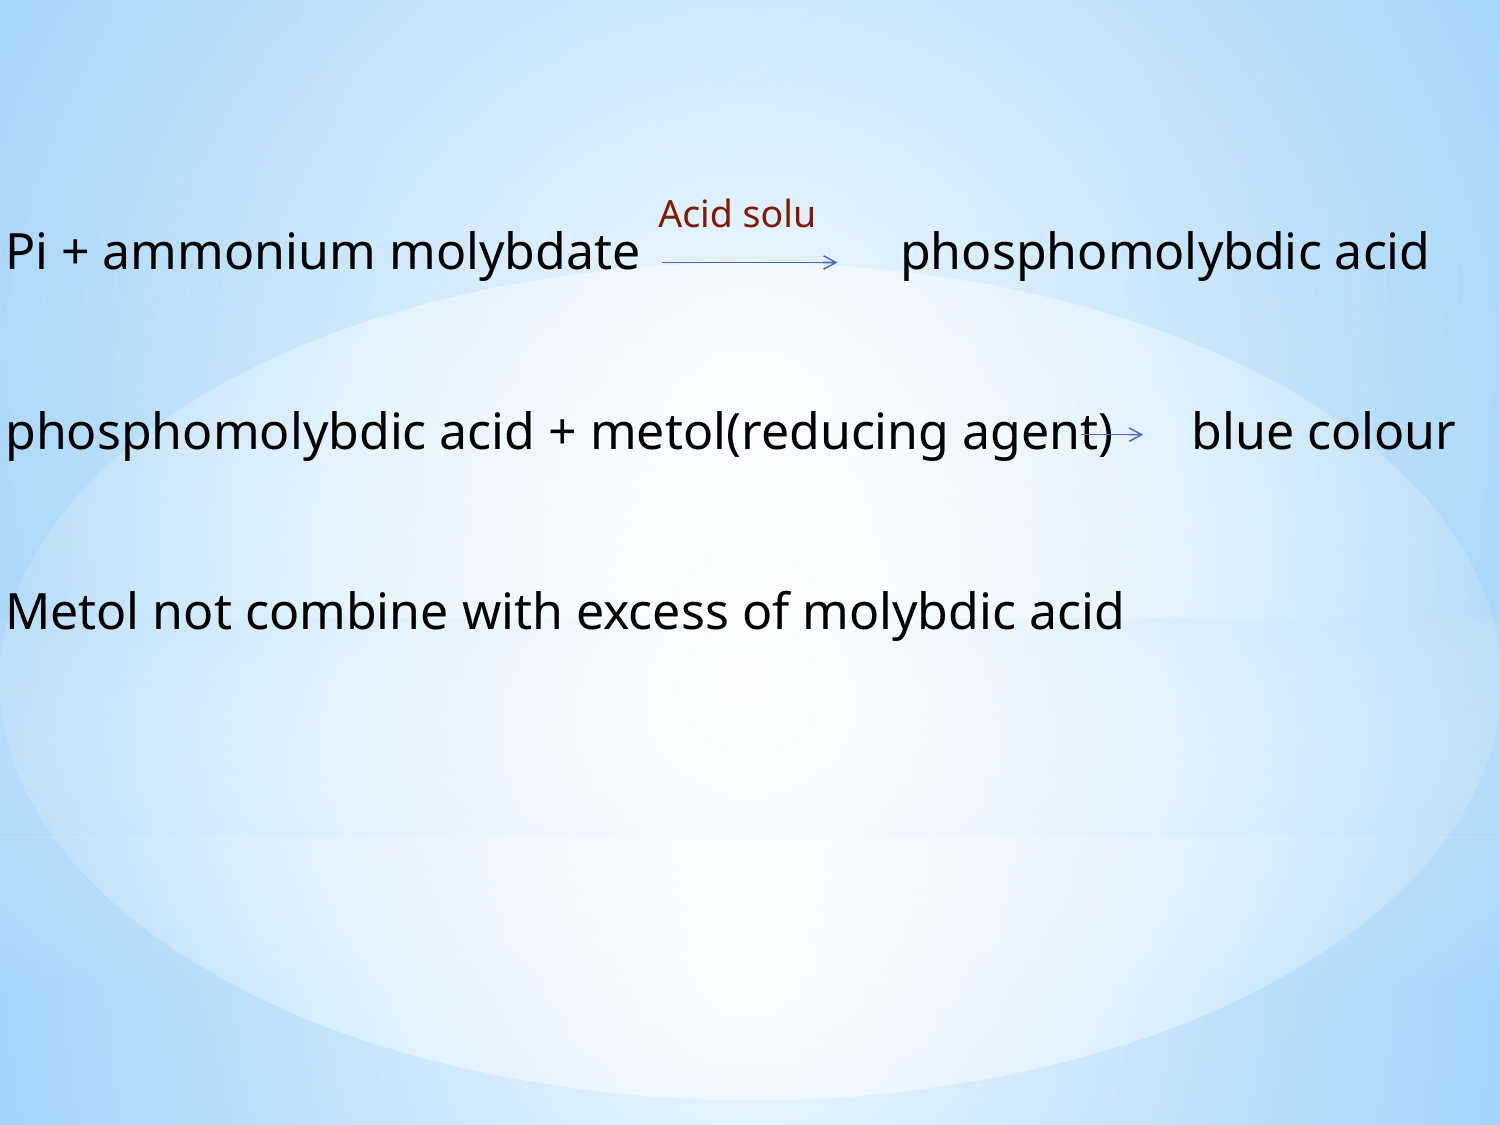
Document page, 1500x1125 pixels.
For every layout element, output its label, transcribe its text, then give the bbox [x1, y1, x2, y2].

text_box Pi + ammonium molybdate phosphomolybdic acid phosphomolybdic acid + metol(reducing agent) blue colour Metol not combine with excess of molybdic acid [0, 212, 1473, 648]
text_box Acid solu [643, 182, 832, 242]
